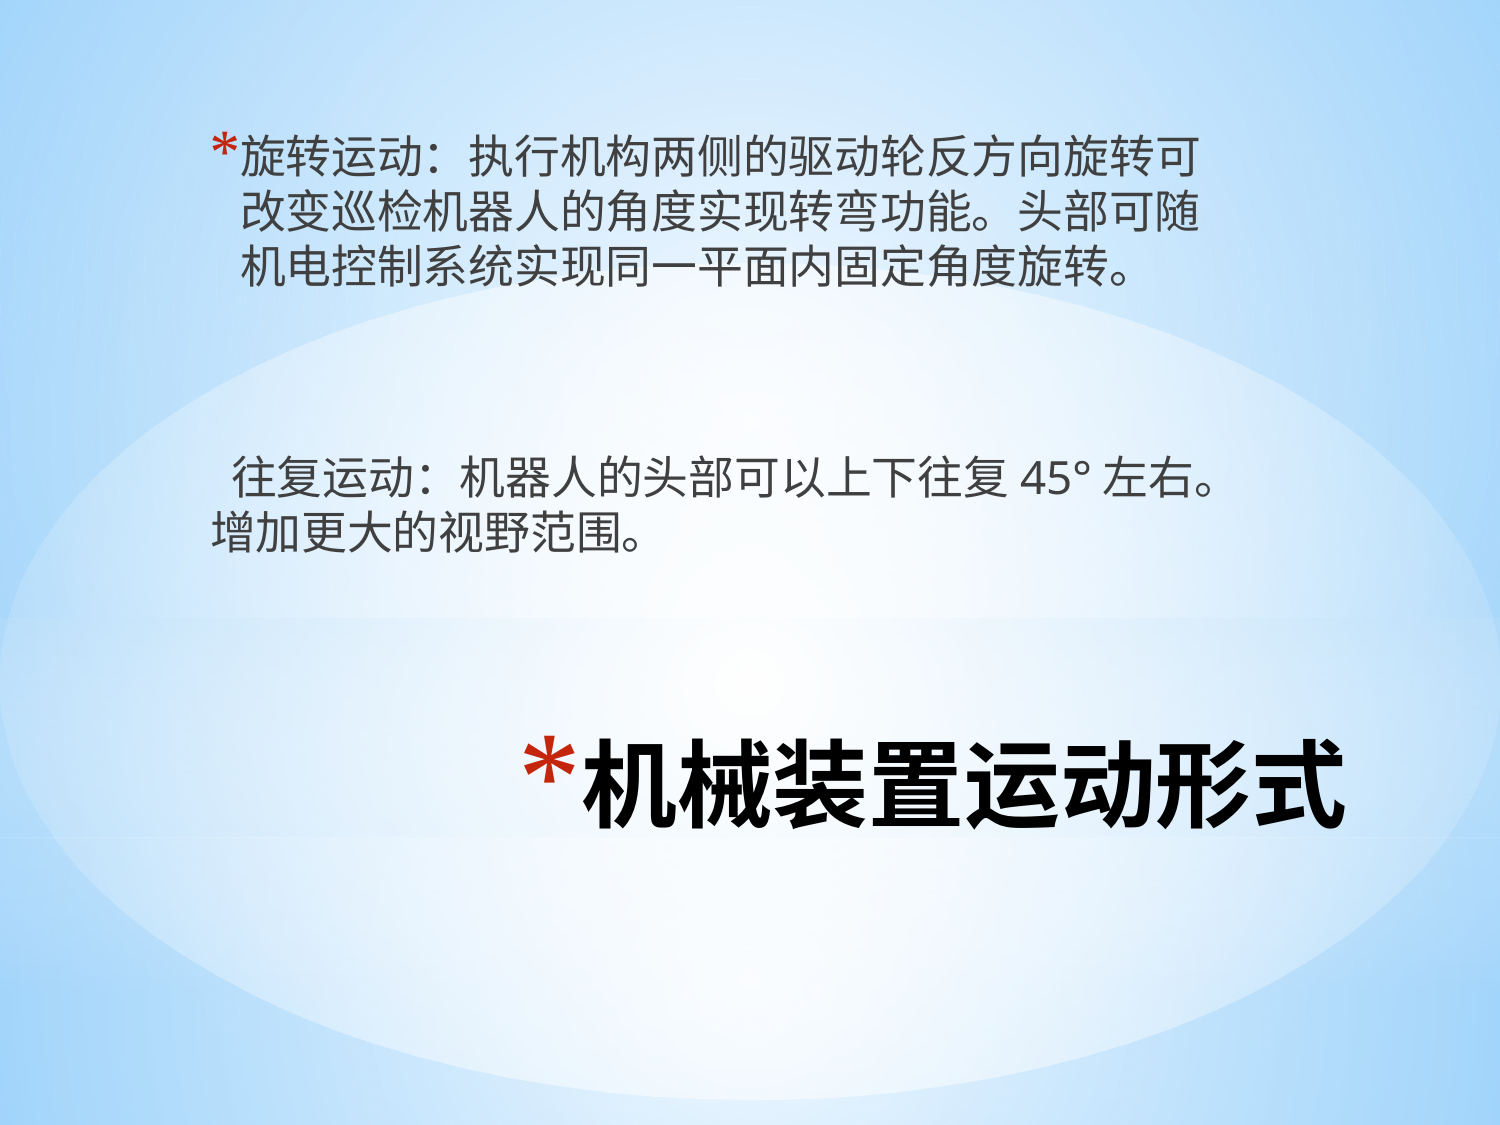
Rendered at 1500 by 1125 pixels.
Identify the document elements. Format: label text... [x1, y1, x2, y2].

list 旋转运动：执行机构两侧的驱动轮反方向旋转可改变巡检机器人的角度实现转弯功能。头部可随机电控制系统实现同一平面内固定角度旋转。 往复运动：机器人的头部可以上下往复45°左右。增加更大的视野范围。 [187, 120, 1238, 690]
title 机械装置运动形式 [294, 717, 1363, 905]
